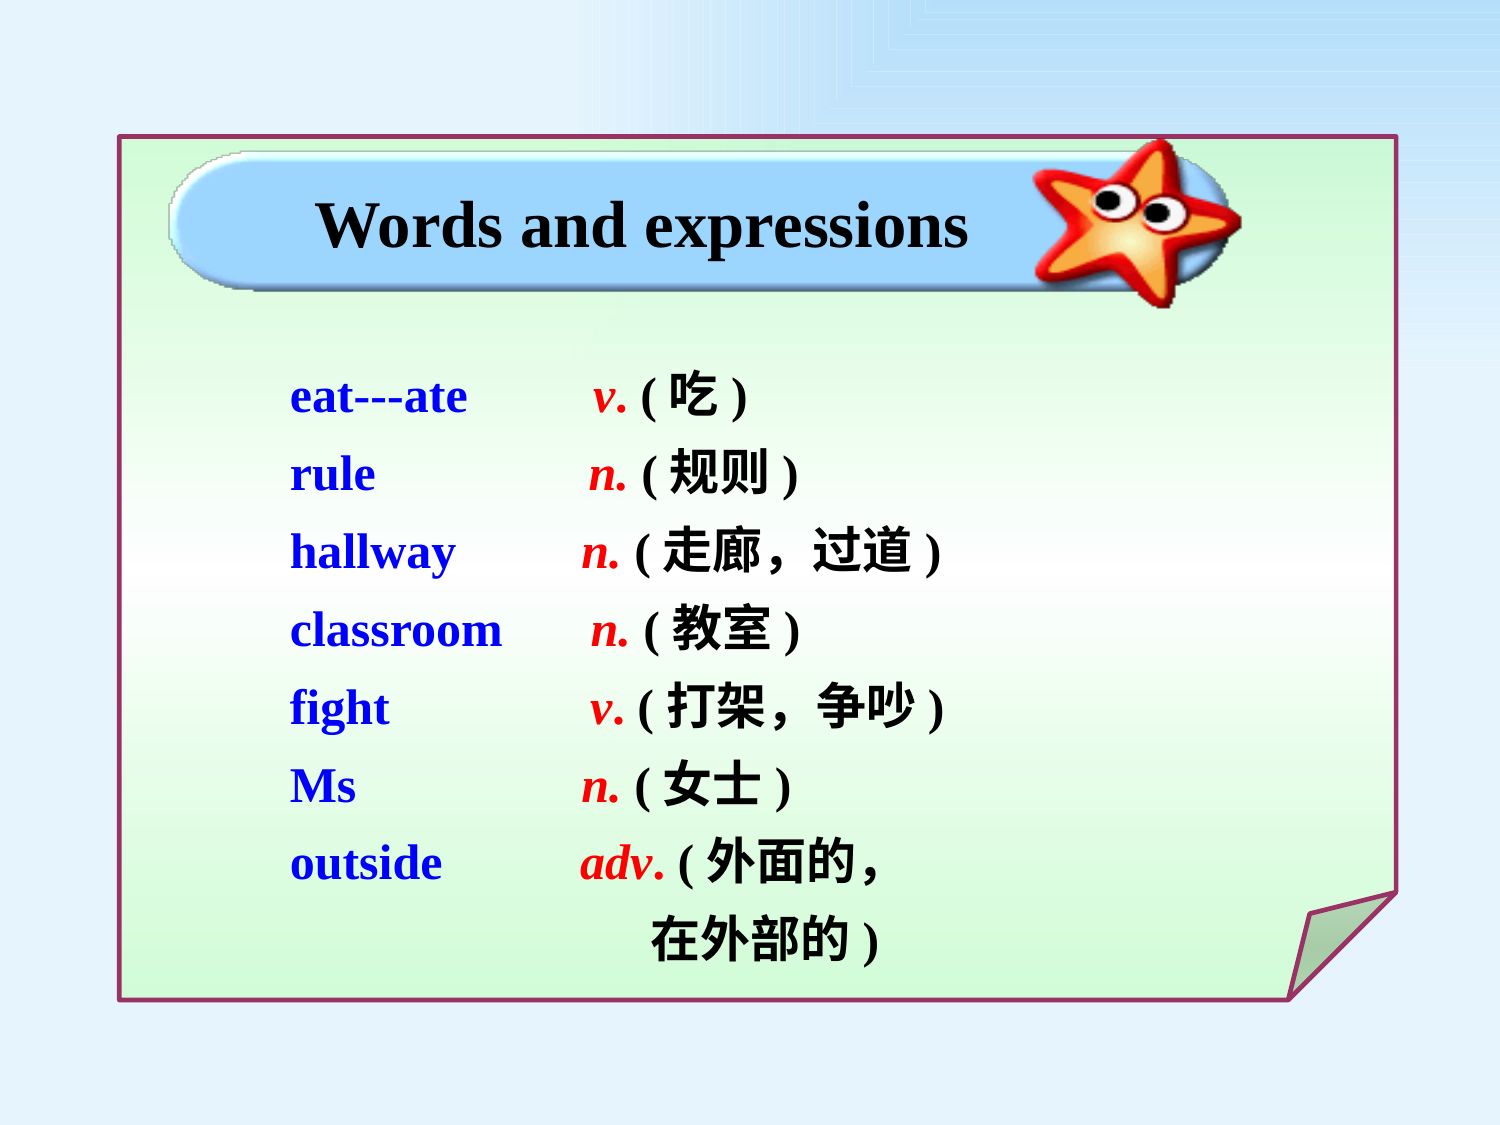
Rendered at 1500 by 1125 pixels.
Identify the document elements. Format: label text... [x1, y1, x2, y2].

text_box [119, 136, 1397, 1001]
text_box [162, 135, 1250, 313]
text_box eat---ate v. (吃) rule n. (规则) hallway n. (走廊，过道) classroom n. (教室) fight v. (打架，争吵) Ms n. (女士) outside adv. (外面的， 在外部的) [275, 336, 1300, 976]
